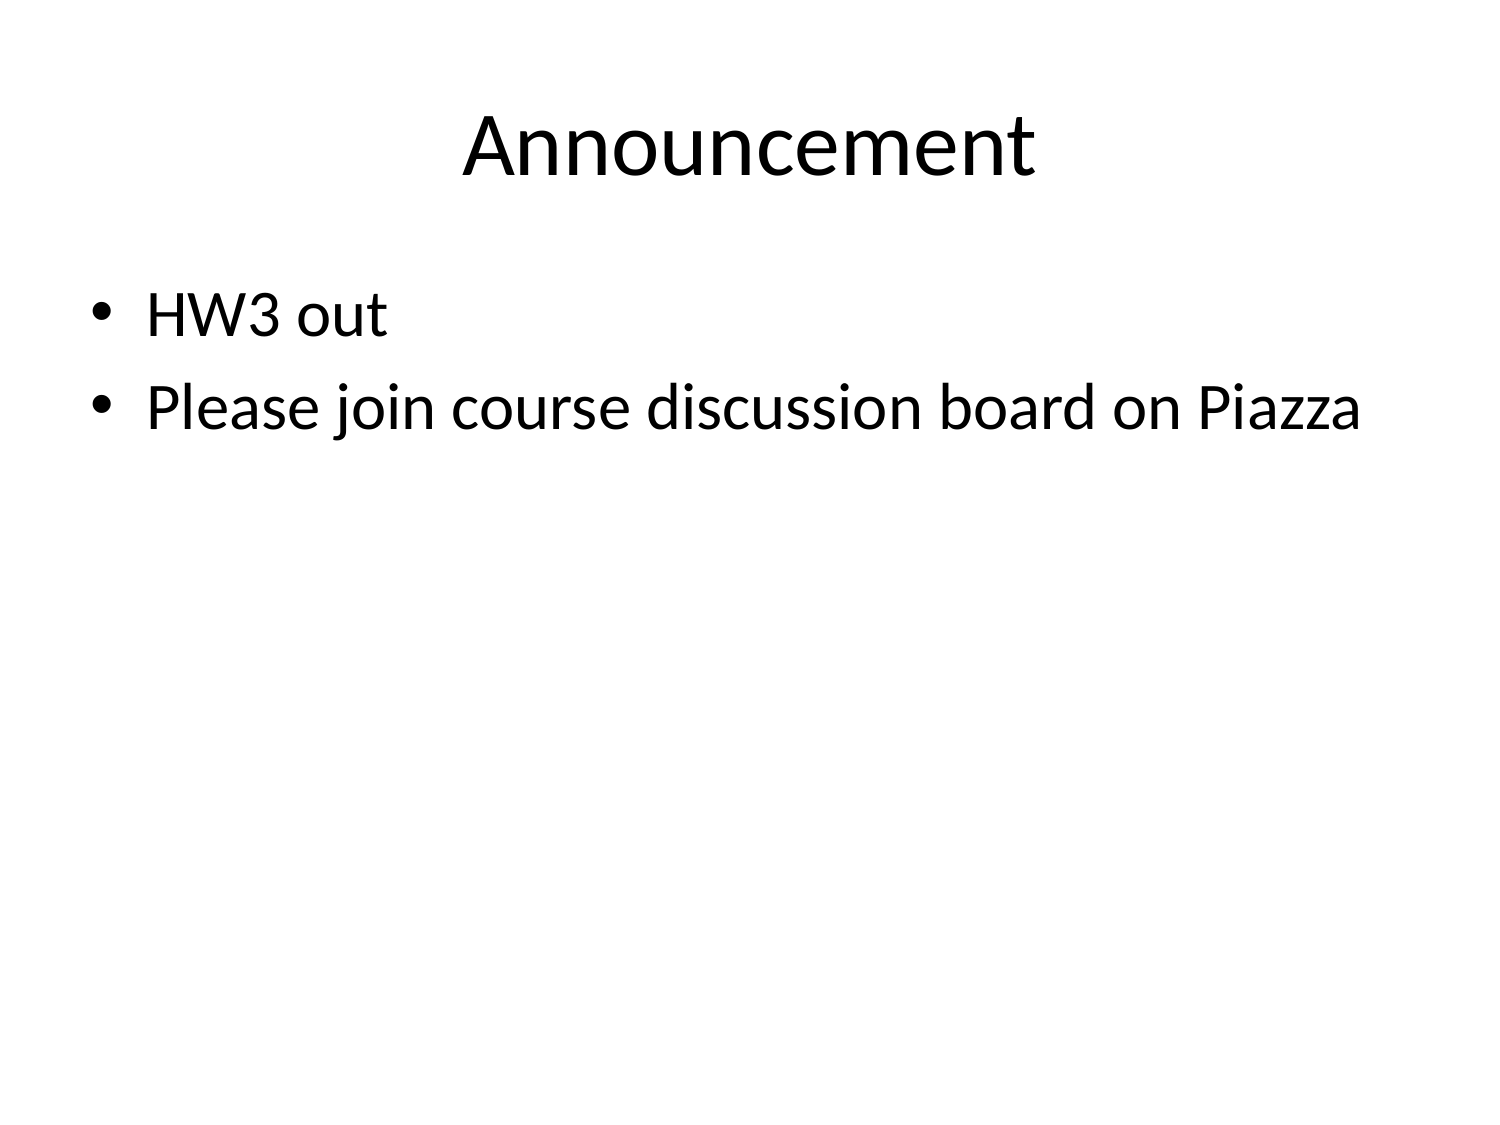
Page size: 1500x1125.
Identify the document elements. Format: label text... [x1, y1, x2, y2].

list HW3 out Please join course discussion board on Piazza [75, 262, 1425, 1005]
title Announcement [75, 45, 1425, 233]
